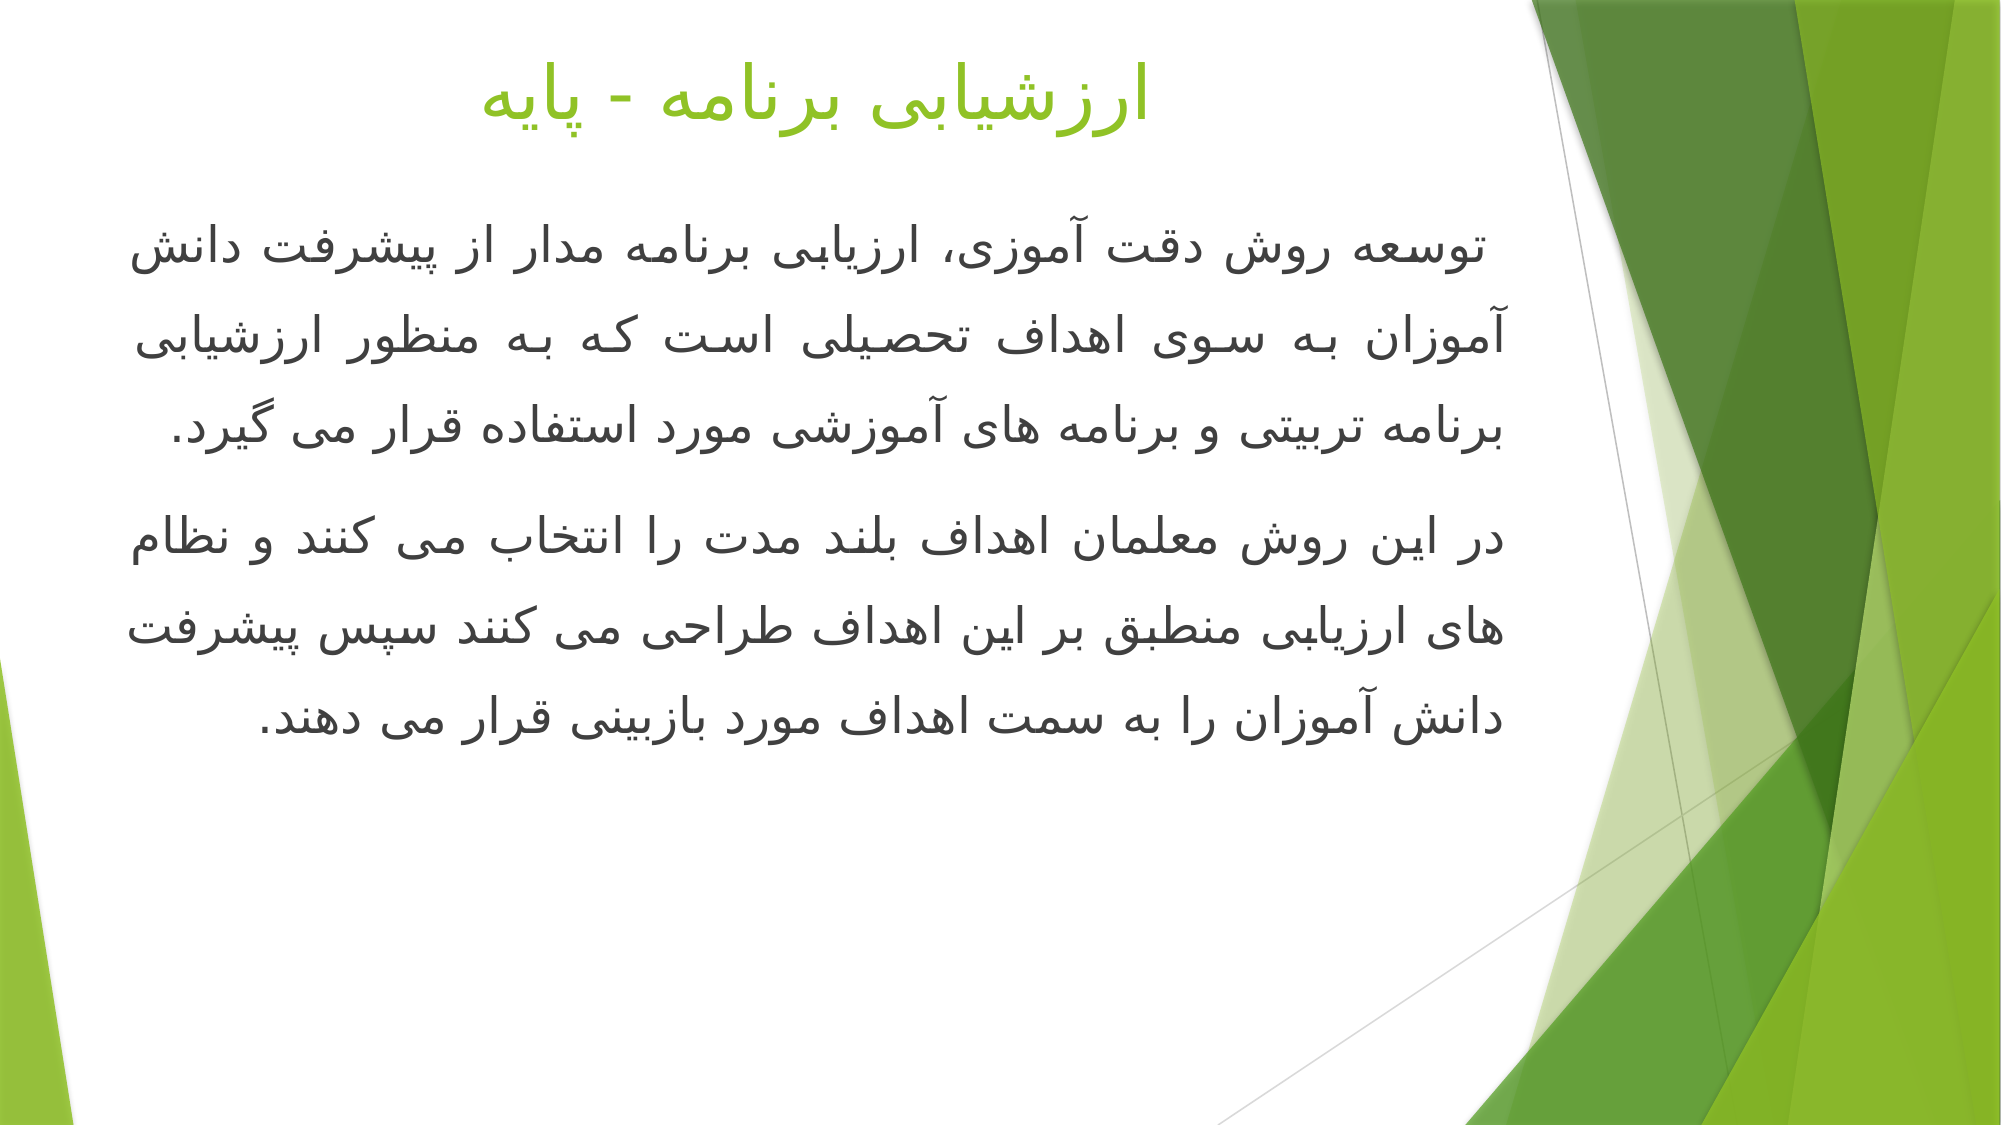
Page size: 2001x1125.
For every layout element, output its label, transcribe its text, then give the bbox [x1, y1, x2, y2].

list توسعه روش دقت آموزی، ارزیابی برنامه مدار از پیشرفت دانش آموزان به سوی اهداف تحصیلی است که به منظور ارزشیابی برنامه تربیتی و برنامه های آموزشی مورد استفاده قرار می گیرد. در این روش معلمان اهداف بلند مدت را انتخاب می کنند و نظام های ارزیابی منطبق بر این اهداف طراحی می کنند سپس پیشرفت دانش آموزان را به سمت اهداف مورد بازبینی قرار می دهند. [111, 175, 1522, 991]
title ارزشیابی برنامه - پایه [111, 36, 1522, 161]
